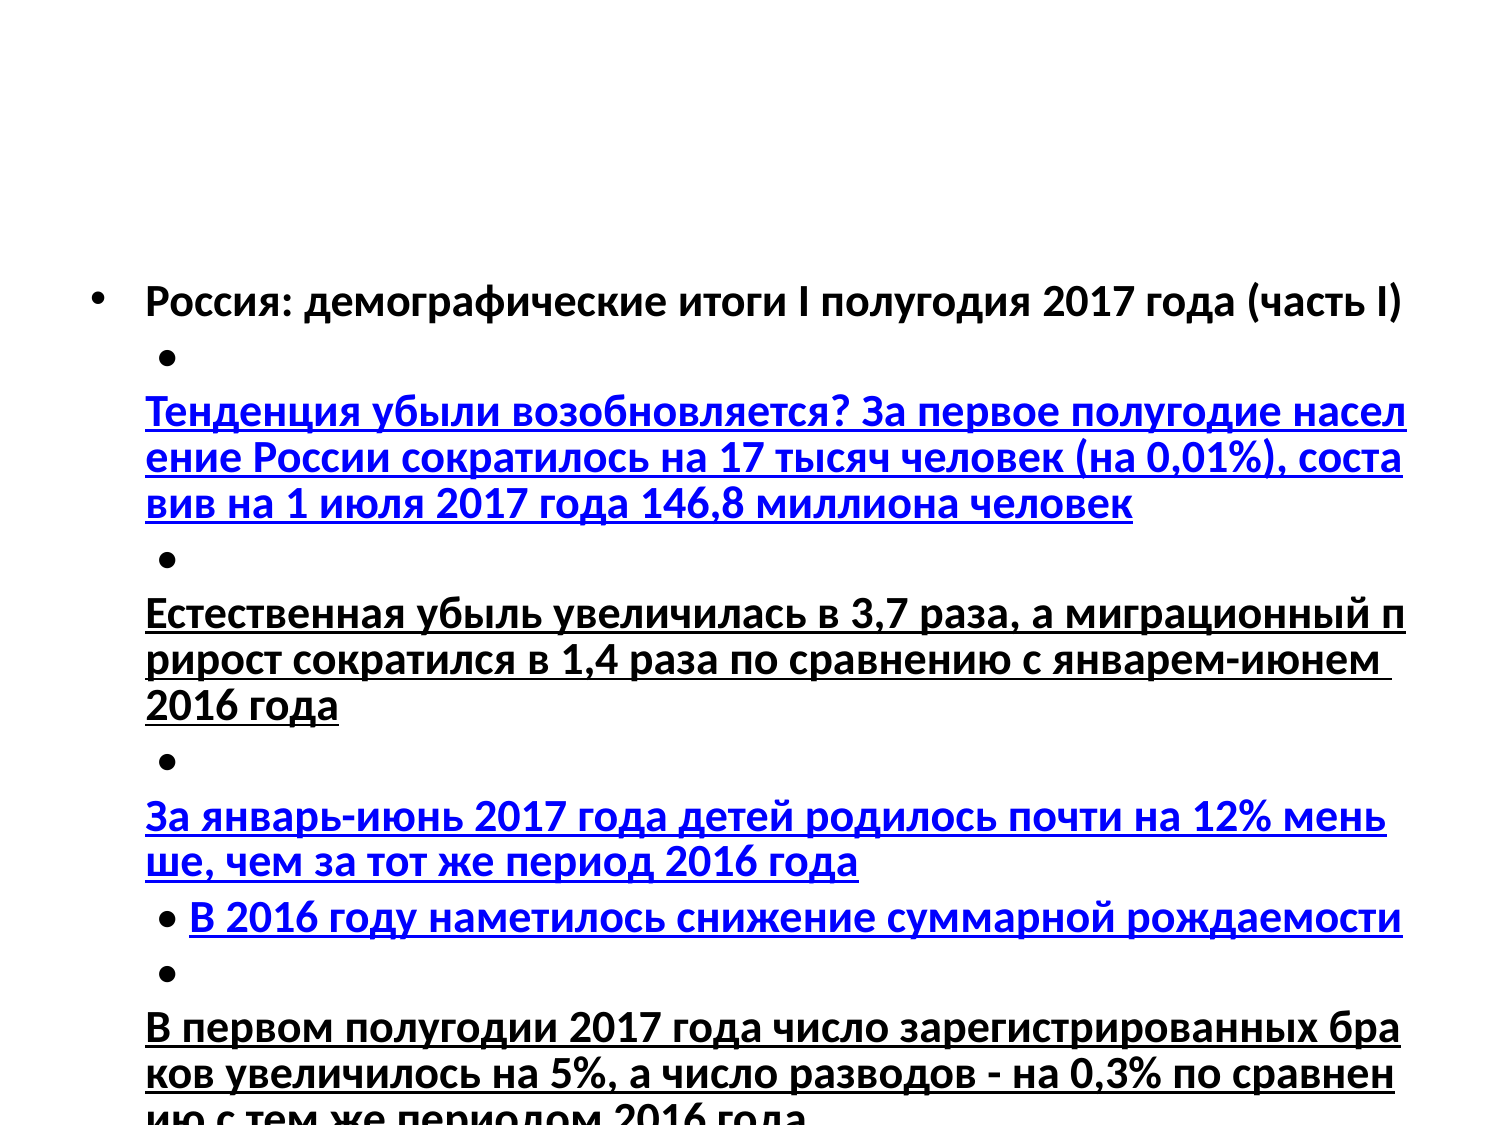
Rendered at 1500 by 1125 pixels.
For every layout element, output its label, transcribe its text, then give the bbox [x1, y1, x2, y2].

list Россия: демографические итоги I полугодия 2017 года (часть I) • Тенденция убыли возобновляется? За первое полугодие население России сократилось на 17 тысяч человек (на 0,01%), составив на 1 июля 2017 года 146,8 миллиона человек • Естественная убыль увеличилась в 3,7 раза, а миграционный прирост сократился в 1,4 раза по сравнению с январем-июнем 2016 года • За январь-июнь 2017 года детей родилось почти на 12% меньше, чем за тот же период 2016 года • В 2016 году наметилось снижение суммарной рождаемости • В первом полугодии 2017 года число зарегистрированных браков увеличилось на 5%, а число разводов - на 0,3% по сравнению с тем же периодом 2016 года • [75, 262, 1425, 1005]
